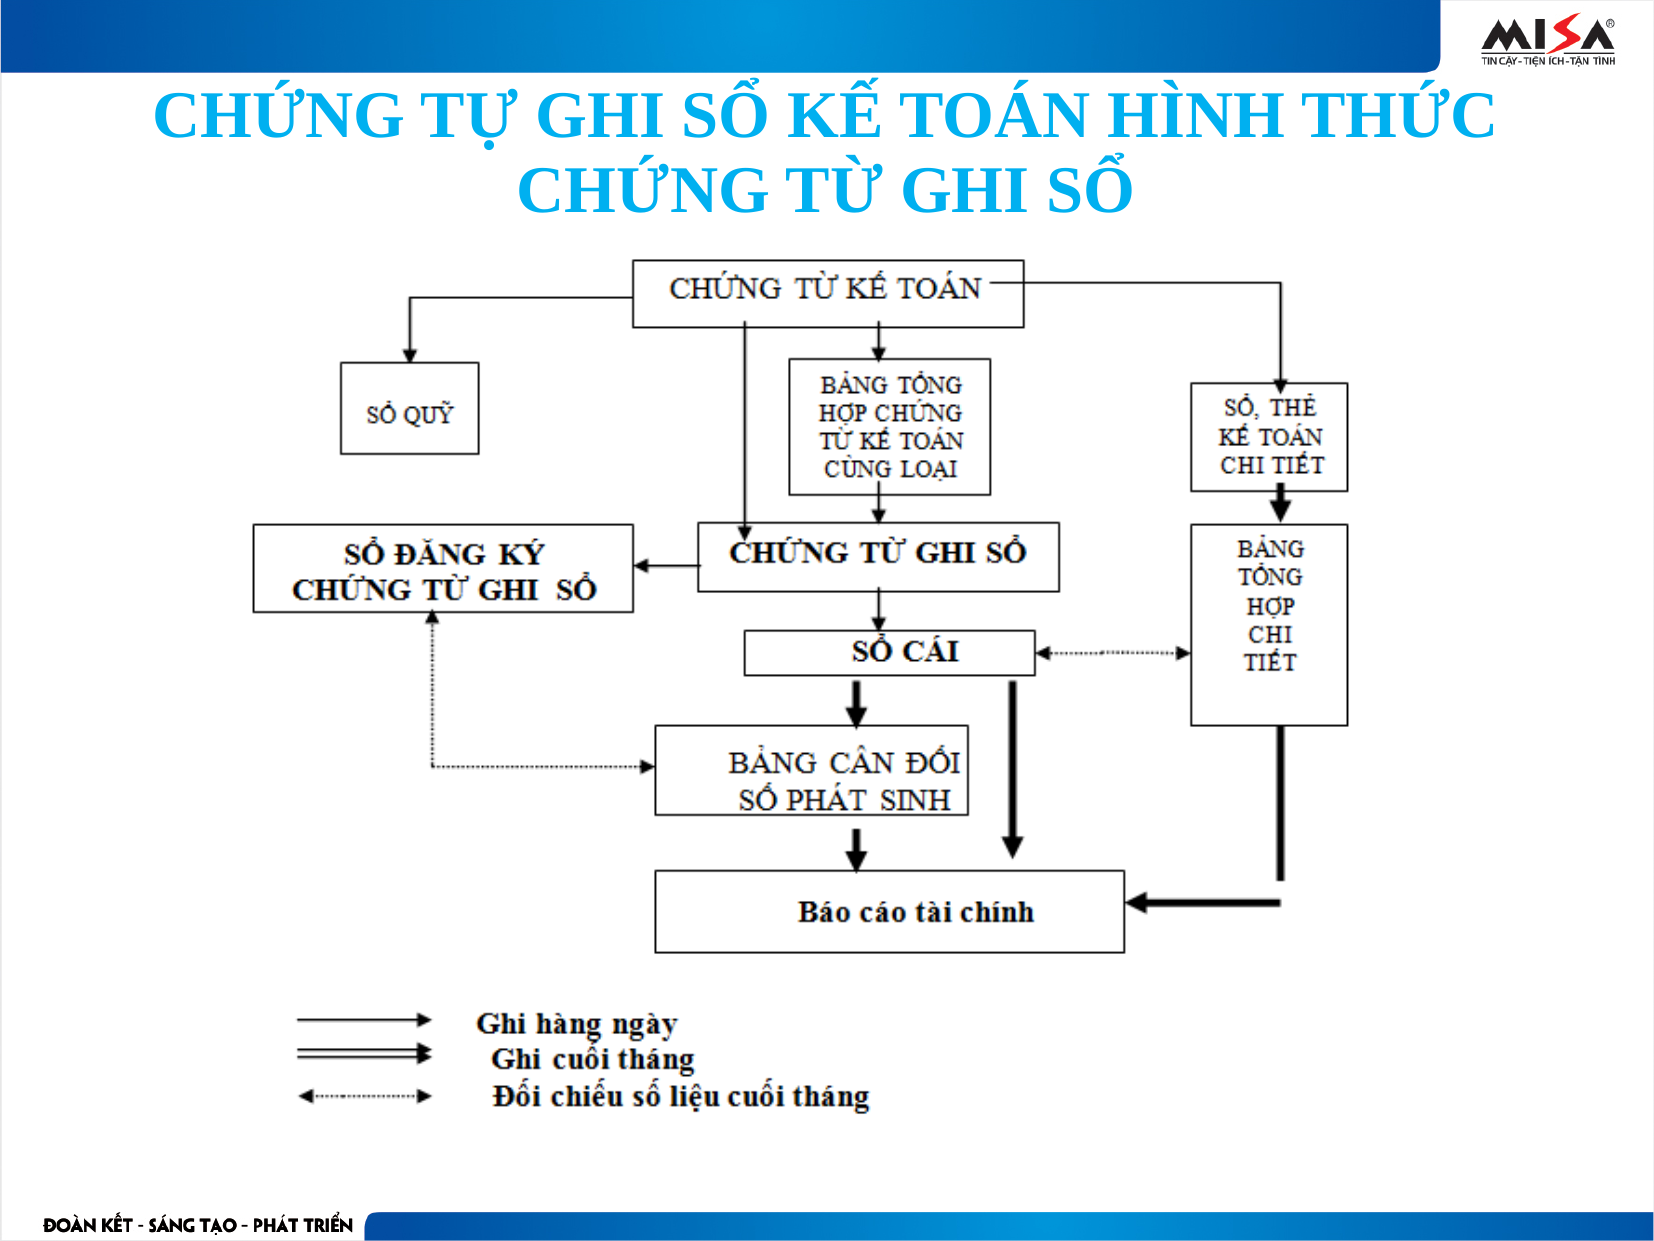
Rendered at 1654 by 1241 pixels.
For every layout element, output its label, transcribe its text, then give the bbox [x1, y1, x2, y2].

title CHỨNG TỰ GHI SỔ KẾ TOÁN HÌNH THỨC CHỨNG TỪ GHI SỔ [82, 49, 1571, 257]
picture [0, 0, 1654, 1241]
